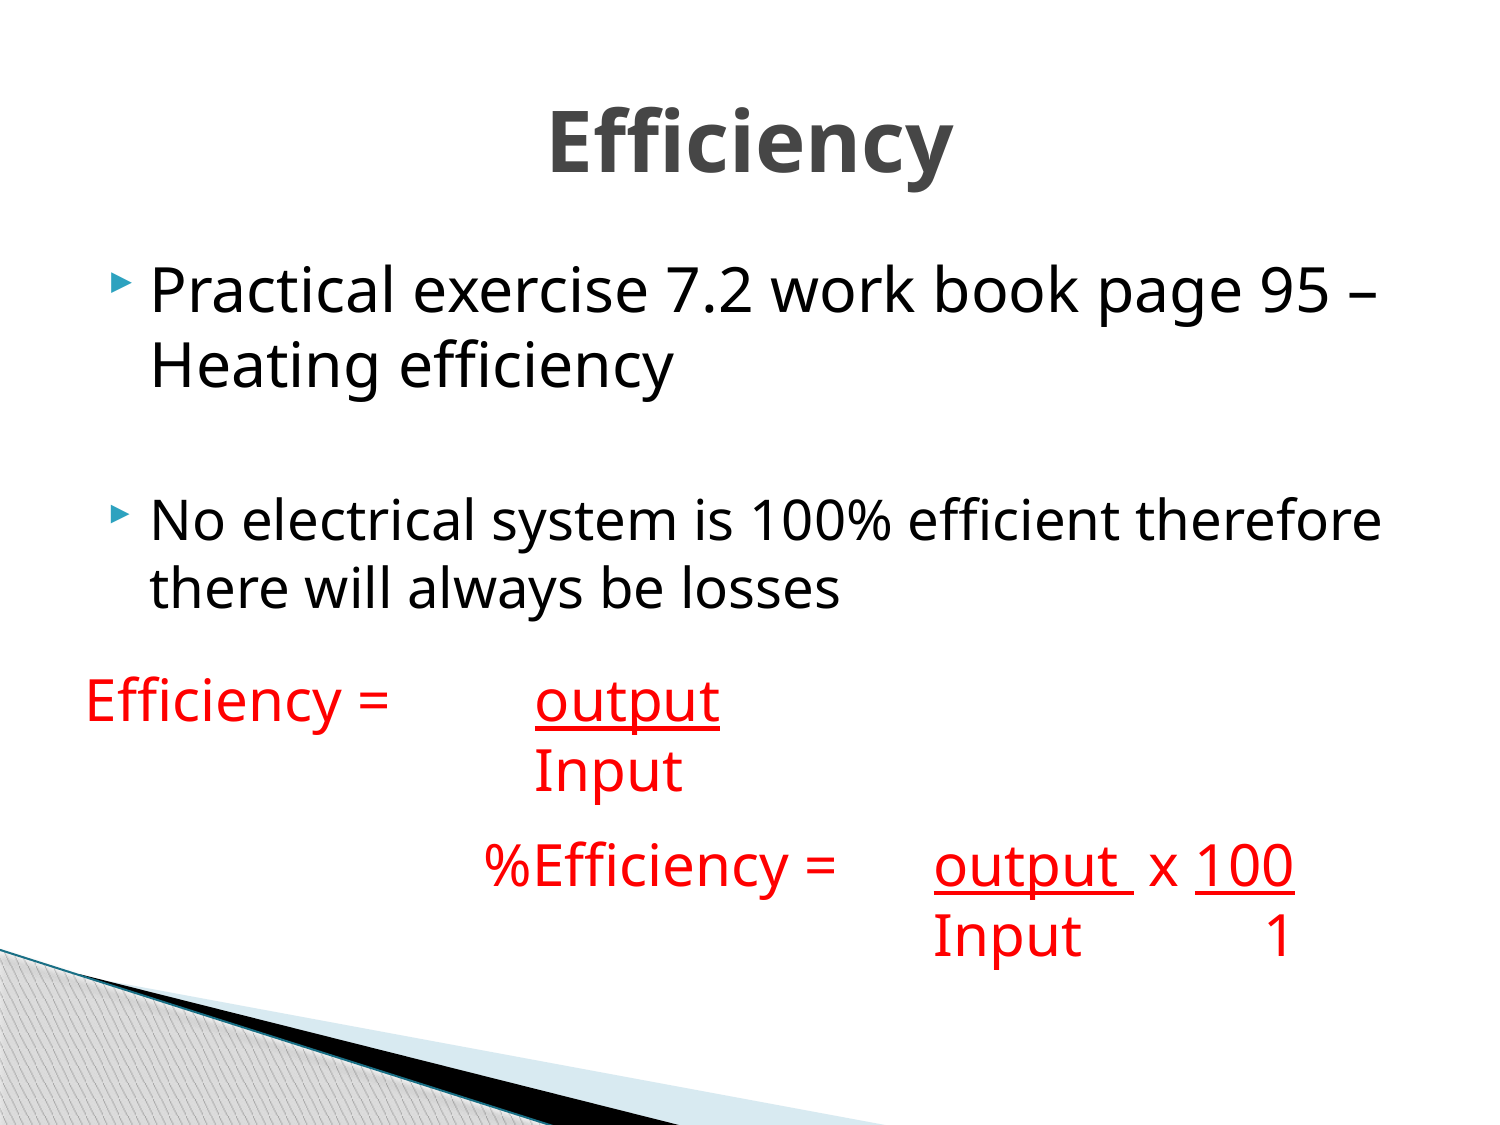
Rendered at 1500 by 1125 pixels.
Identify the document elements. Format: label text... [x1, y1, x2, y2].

title Efficiency [75, 45, 1425, 233]
text_box %Efficiency = output x 100 Input 1 [468, 820, 1348, 1020]
list Practical exercise 7.2 work book page 95 – Heating efficiency No electrical system is 100% efficient therefore there will always be losses [75, 243, 1425, 633]
text_box Efficiency = output Input [70, 656, 762, 856]
